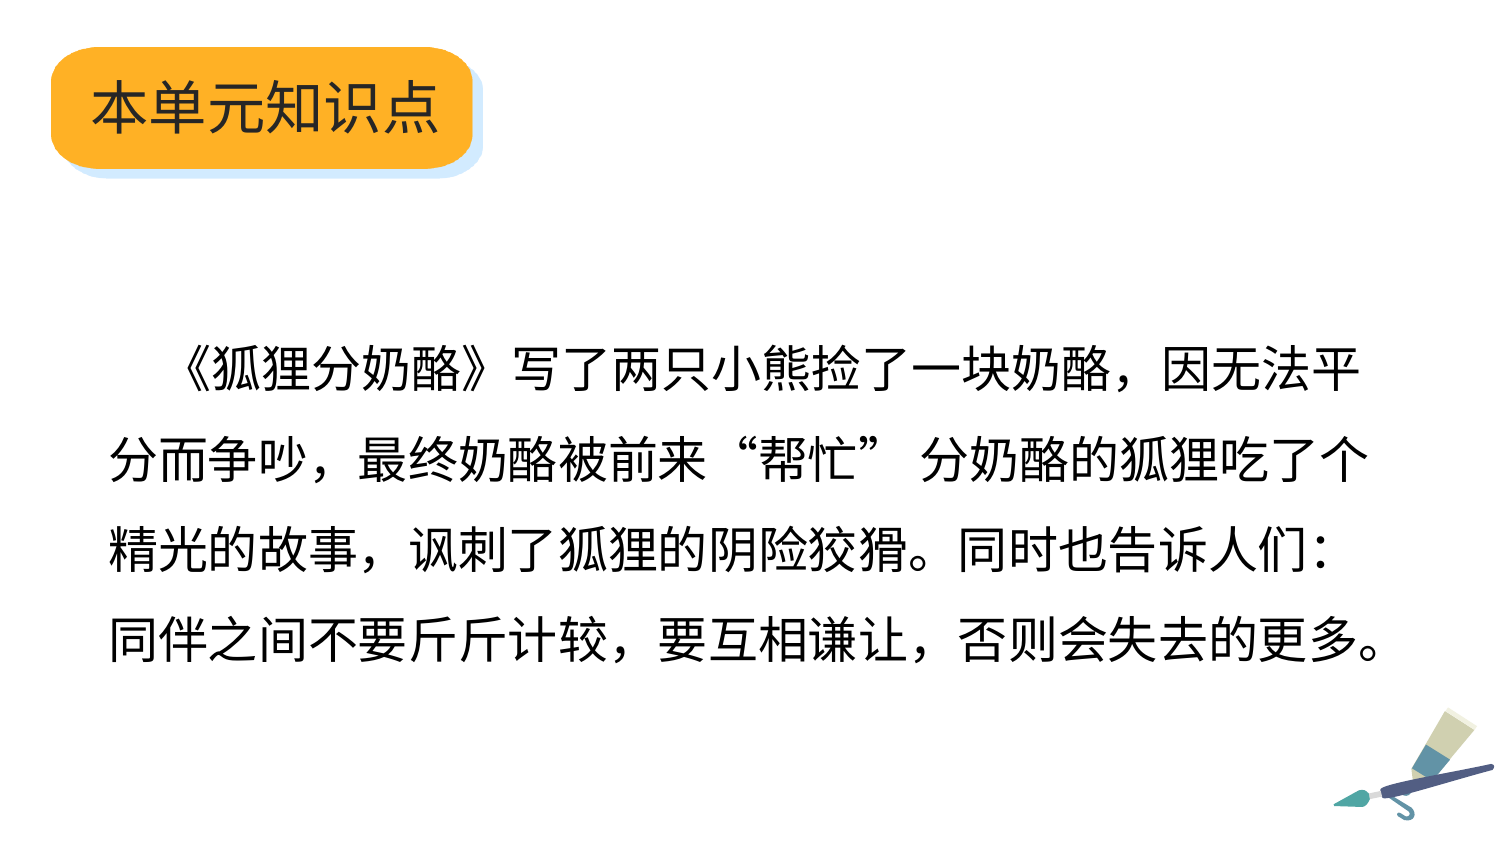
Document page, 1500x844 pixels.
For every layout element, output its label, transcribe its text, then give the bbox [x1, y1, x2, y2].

picture [51, 47, 483, 179]
text_box 《狐狸分奶酪》写了两只小熊捡了一块奶酪，因无法平分而争吵，最终奶酪被前来“帮忙” 分奶酪的狐狸吃了个精光的故事，讽刺了狐狸的阴险狡猾。同时也告诉人们：同伴之间不要斤斤计较，要互相谦让，否则会失去的更多。 [96, 288, 1403, 675]
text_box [1358, 708, 1481, 844]
